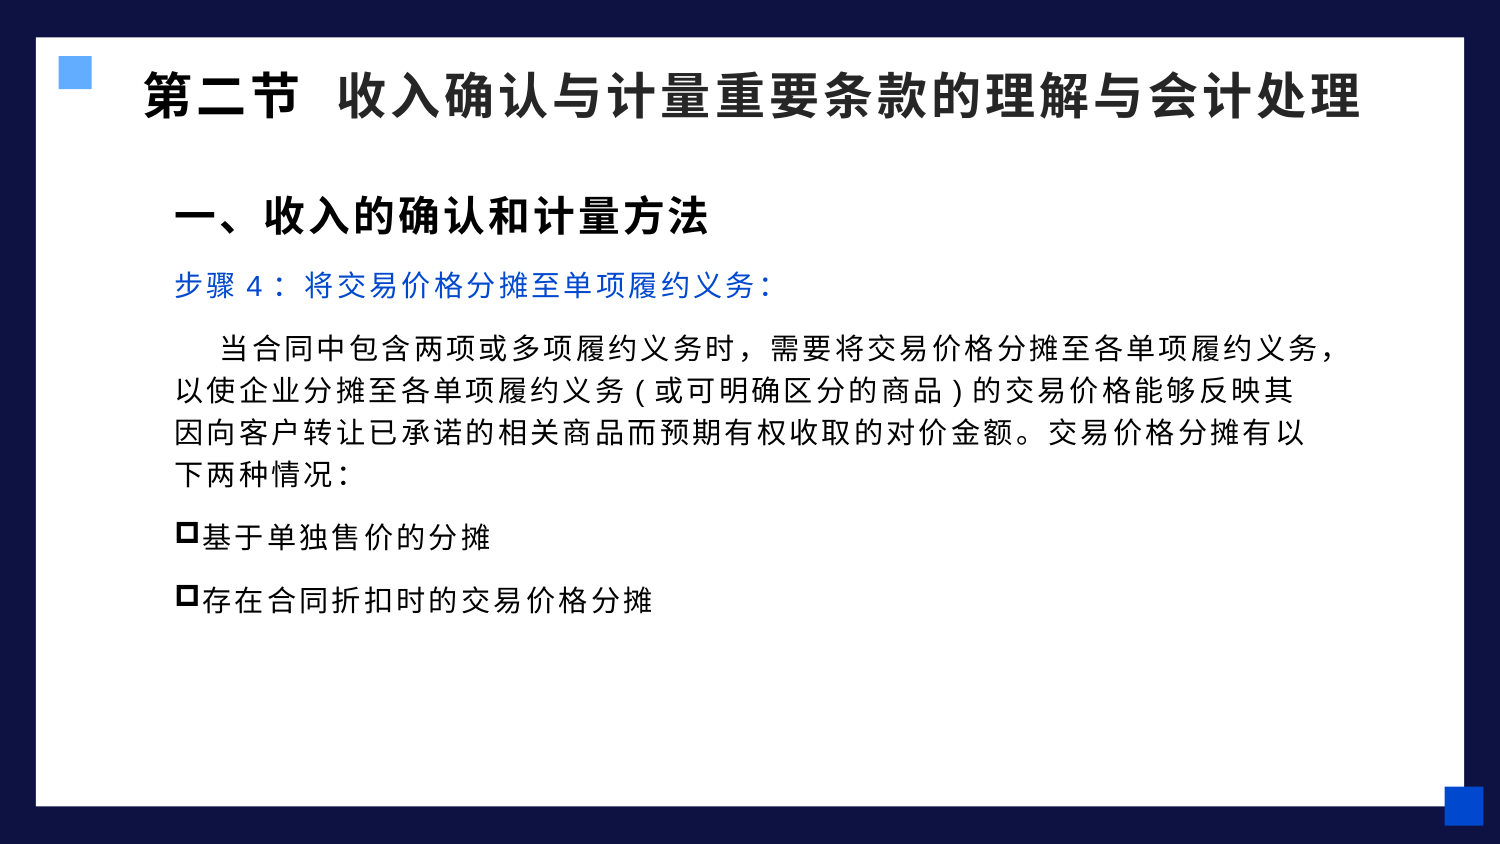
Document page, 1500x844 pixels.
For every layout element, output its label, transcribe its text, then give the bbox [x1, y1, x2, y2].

list 一、收入的确认和计量方法 步骤4：将交易价格分摊至单项履约义务： 当合同中包含两项或多项履约义务时，需要将交易价格分摊至各单项履约义务，以使企业分摊至各单项履约义务(或可明确区分的商品)的交易价格能够反映其因向客户转让已承诺的相关商品而预期有权收取的对价金额。交易价格分摊有以下两种情况： 基于单独售价的分摊 存在合同折扣时的交易价格分摊 [157, 179, 1343, 605]
text_box 第二节 收入确认与计量重要条款的理解与会计处理 [99, 43, 1400, 133]
